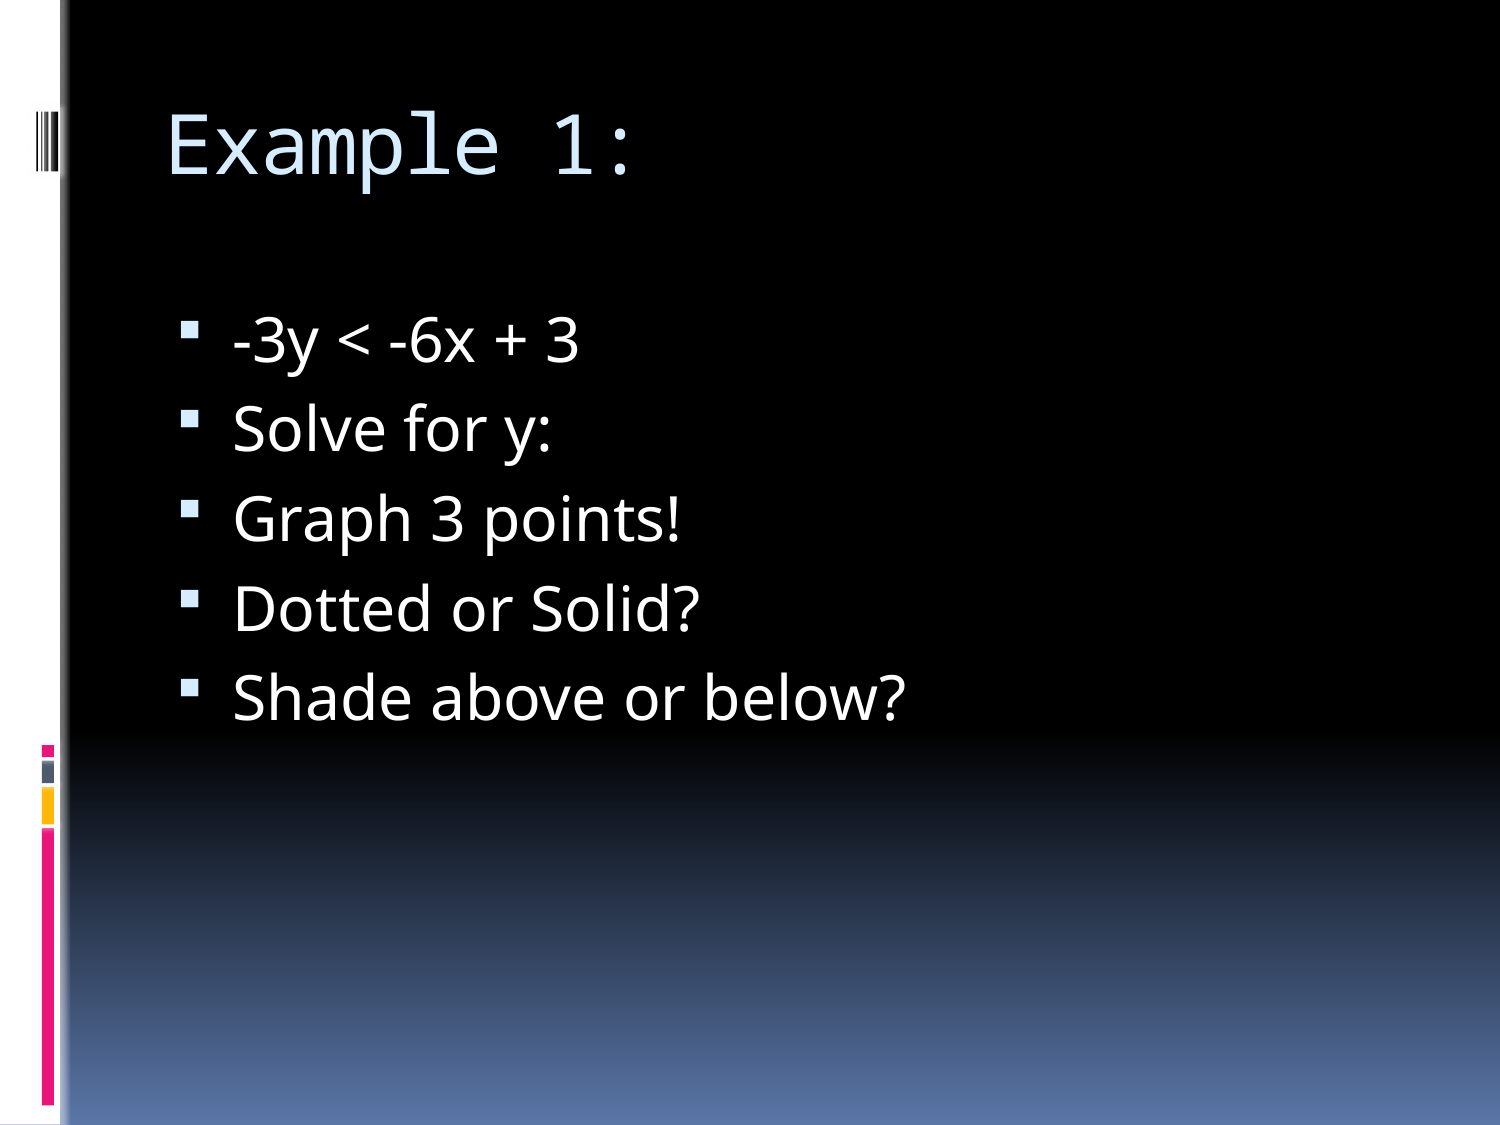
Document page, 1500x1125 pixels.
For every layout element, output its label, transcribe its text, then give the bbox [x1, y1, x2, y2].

list -3y < -6x + 3 Solve for y: Graph 3 points! Dotted or Solid? Shade above or below? [150, 292, 1425, 1043]
title Example 1: [150, 83, 1425, 234]
